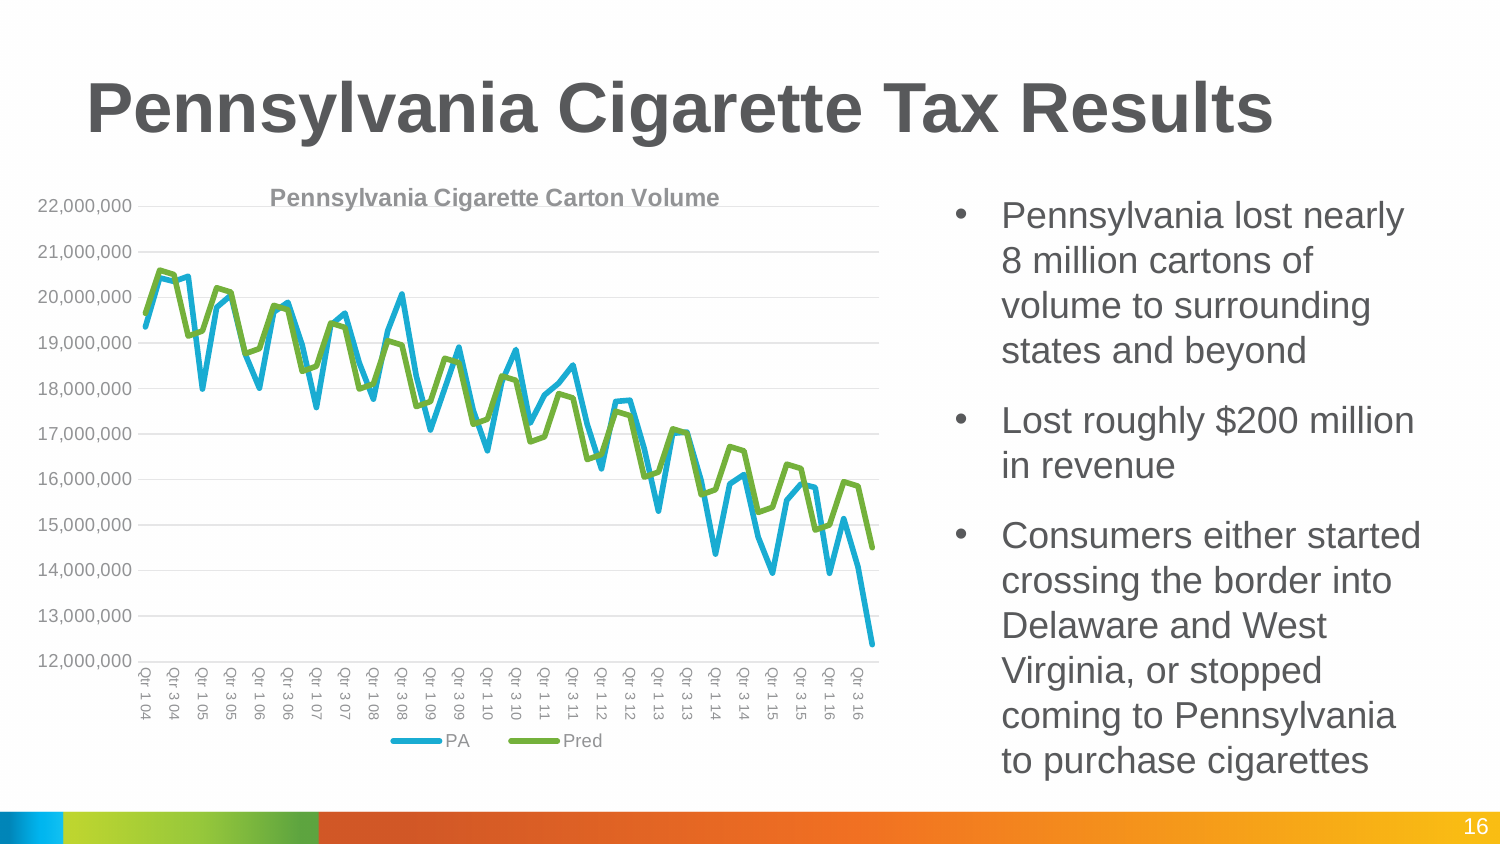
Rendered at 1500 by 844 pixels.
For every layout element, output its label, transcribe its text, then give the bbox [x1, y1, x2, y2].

footer [456, 802, 1044, 844]
text_box Pennsylvania lost nearly 8 million cartons of volume to surrounding states and beyond Lost roughly $200 million in revenue Consumers either started crossing the border into Delaware and West Virginia, or stopped coming to Pennsylvania to purchase cigarettes [939, 184, 1442, 789]
picture [0, 0, 1500, 844]
slide_number 16 [1149, 802, 1500, 844]
title Pennsylvania Cigarette Tax Results [75, 33, 1425, 175]
chart [37, 176, 900, 761]
